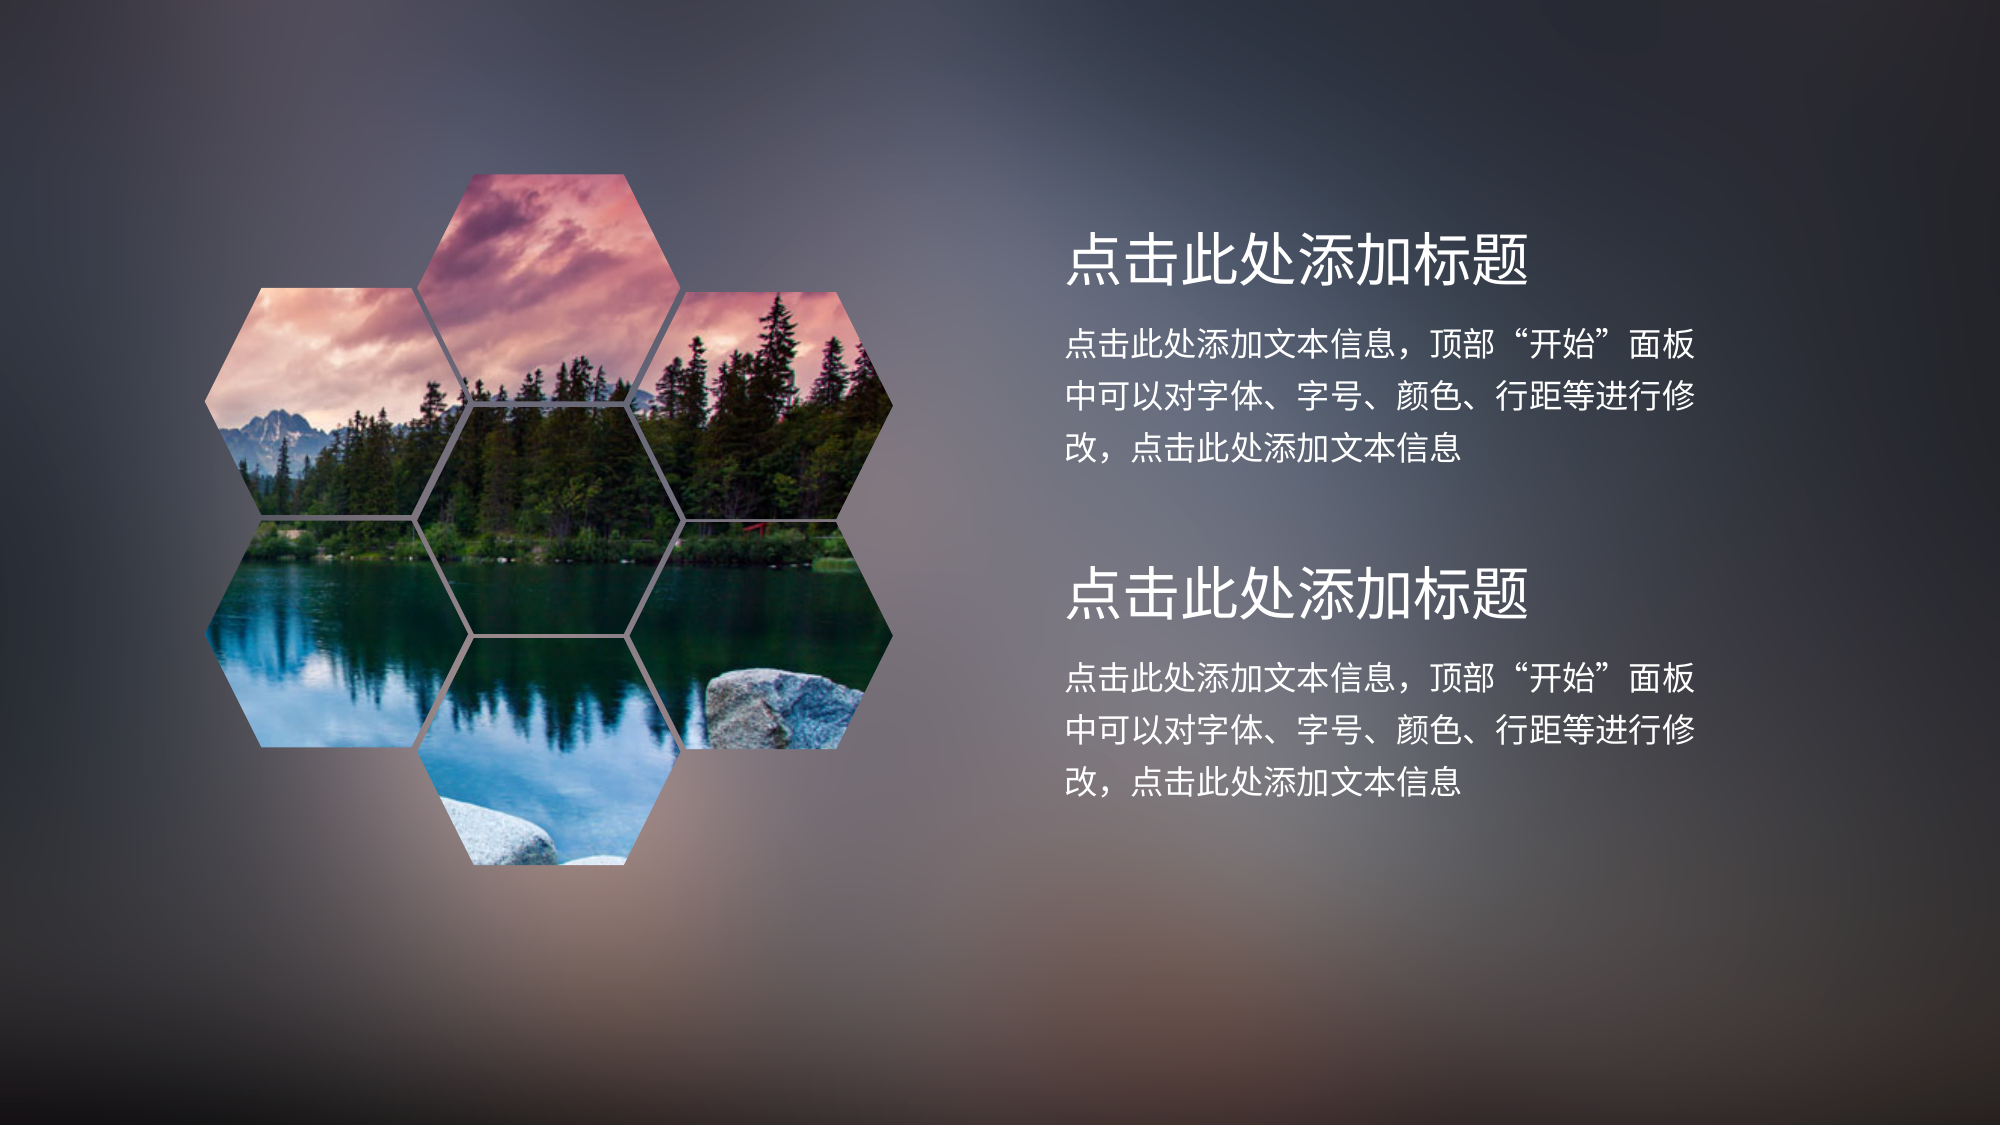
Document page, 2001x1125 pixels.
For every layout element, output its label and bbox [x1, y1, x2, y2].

picture [0, 0, 2000, 1125]
text_box [204, 174, 893, 866]
